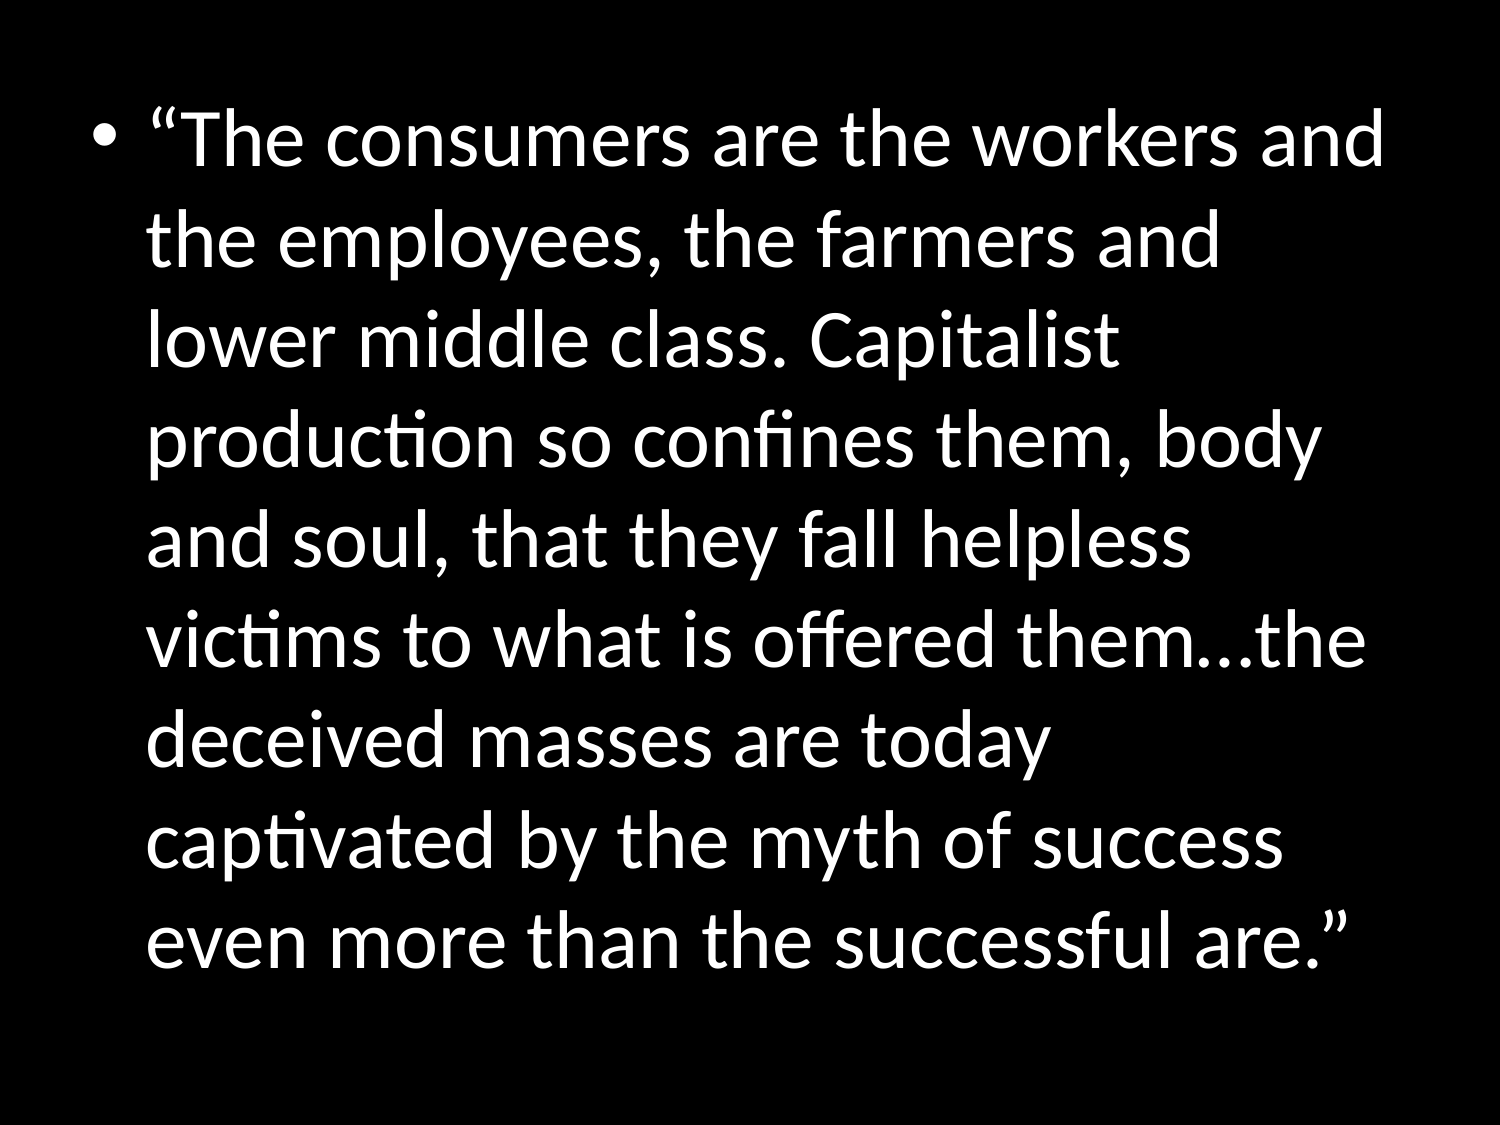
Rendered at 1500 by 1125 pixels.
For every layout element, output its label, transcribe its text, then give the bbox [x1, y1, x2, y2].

list “The consumers are the workers and the employees, the farmers and lower middle class. Capitalist production so confines them, body and soul, that they fall helpless victims to what is offered them…the deceived masses are today captivated by the myth of success even more than the successful are.” [75, 75, 1425, 1005]
